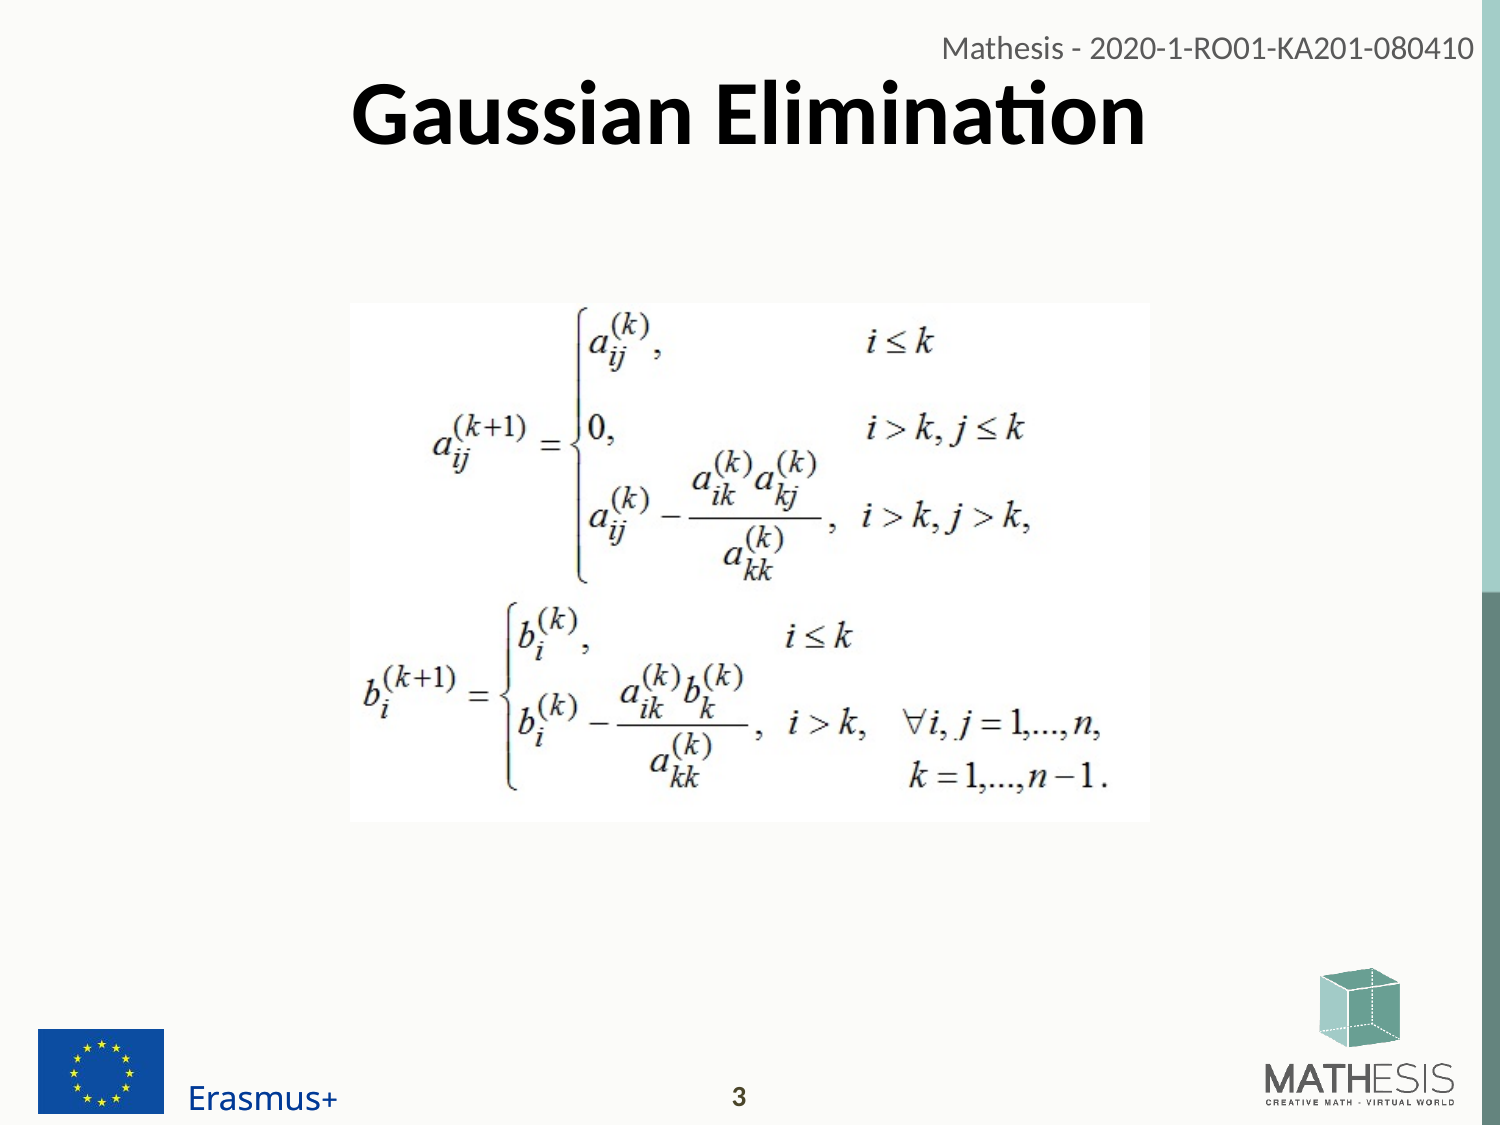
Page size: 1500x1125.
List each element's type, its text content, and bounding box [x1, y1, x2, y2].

picture [38, 1029, 164, 1114]
picture [349, 303, 1151, 822]
list [75, 262, 1425, 1005]
title Gaussian Elimination [75, 45, 1425, 233]
